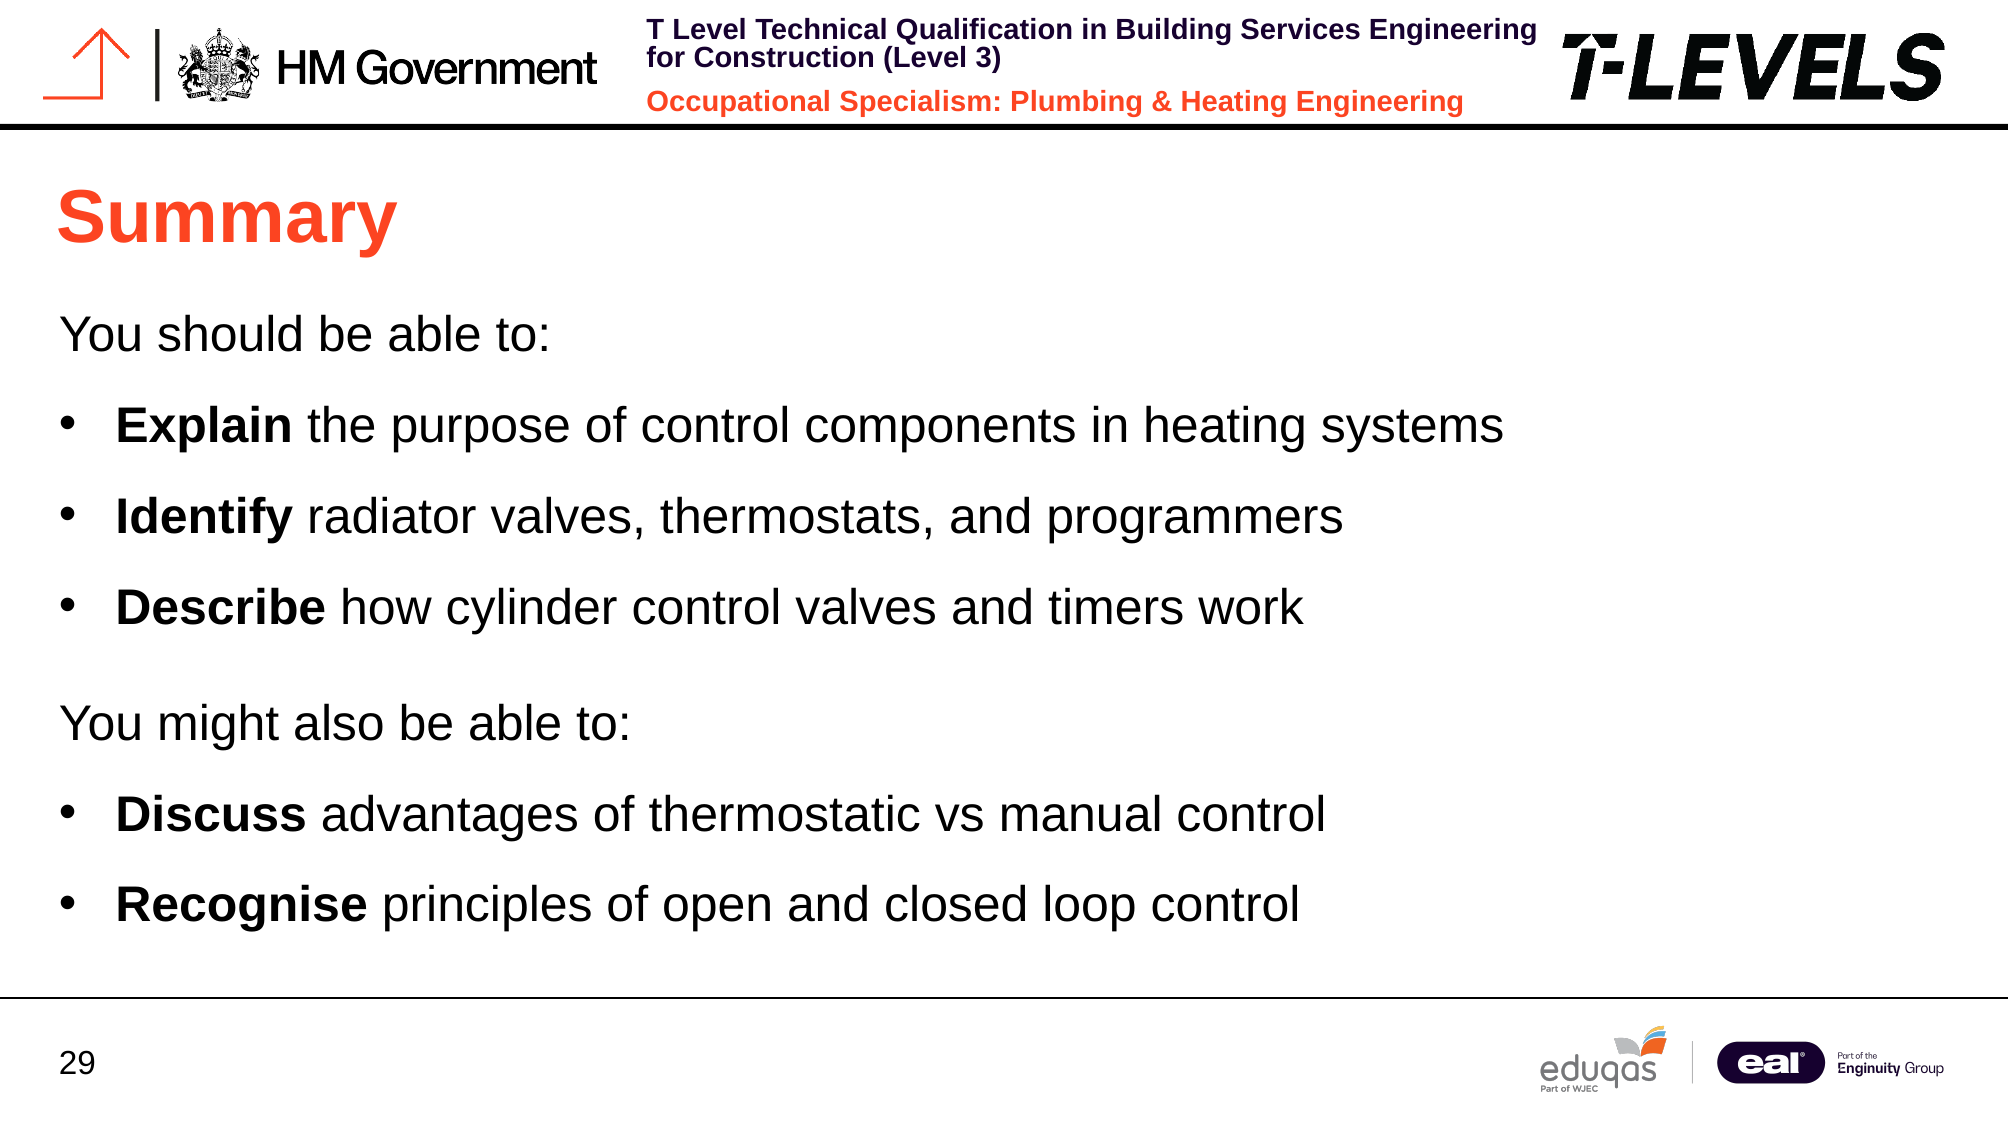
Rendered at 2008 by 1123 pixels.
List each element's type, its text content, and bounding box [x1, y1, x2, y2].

list You should be able to: Explain the purpose of control components in heating systems Identify radiator valves, thermostats, and programmers Describe how cylinder control valves and timers work You might also be able to: Discuss advantages of thermostatic vs manual control Recognise principles of open and closed loop control [59, 295, 1689, 975]
picture [1543, 25, 1964, 108]
picture [1535, 1021, 1949, 1097]
picture [38, 27, 136, 100]
title Summary [41, 111, 1949, 314]
picture [155, 28, 597, 102]
